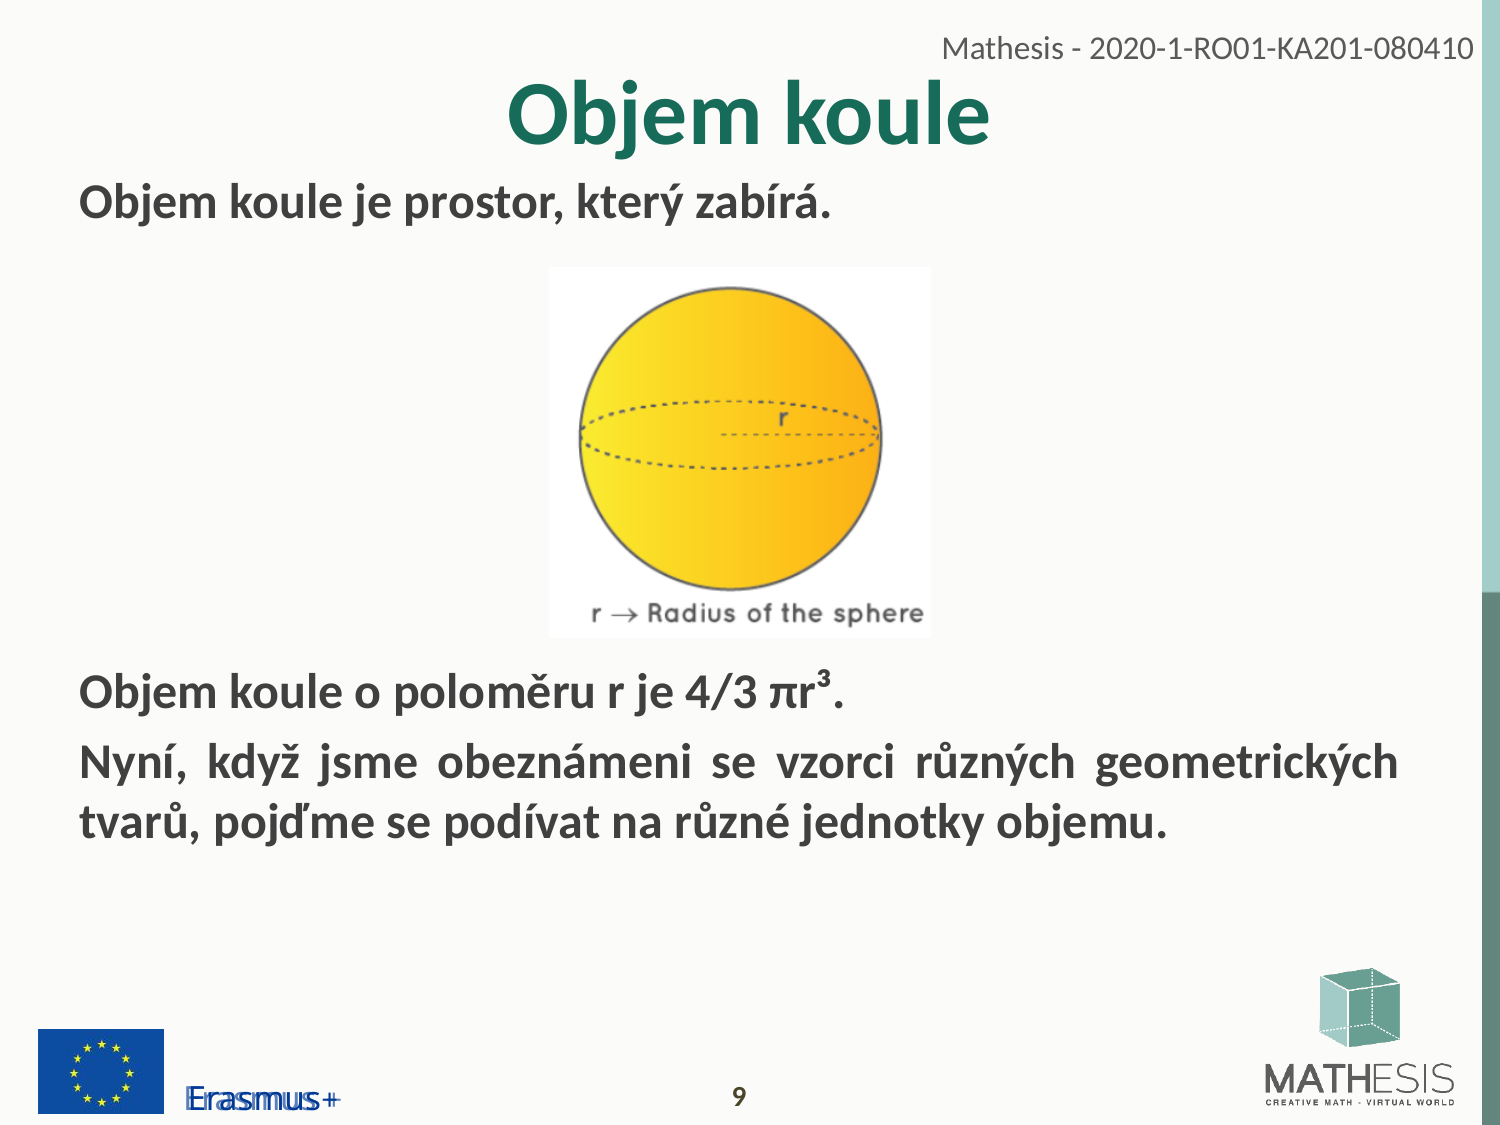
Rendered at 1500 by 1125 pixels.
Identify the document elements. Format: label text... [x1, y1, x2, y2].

list Objem koule je prostor, který zabírá. Objem koule o poloměru r je 4/3 πr³. Nyní, když jsme obeznámeni se vzorci různých geometrických tvarů, pojďme se podívat na různé jednotky objemu. [64, 161, 1415, 904]
picture [548, 266, 931, 638]
title Objem koule [75, 45, 1425, 233]
picture [38, 1029, 164, 1114]
